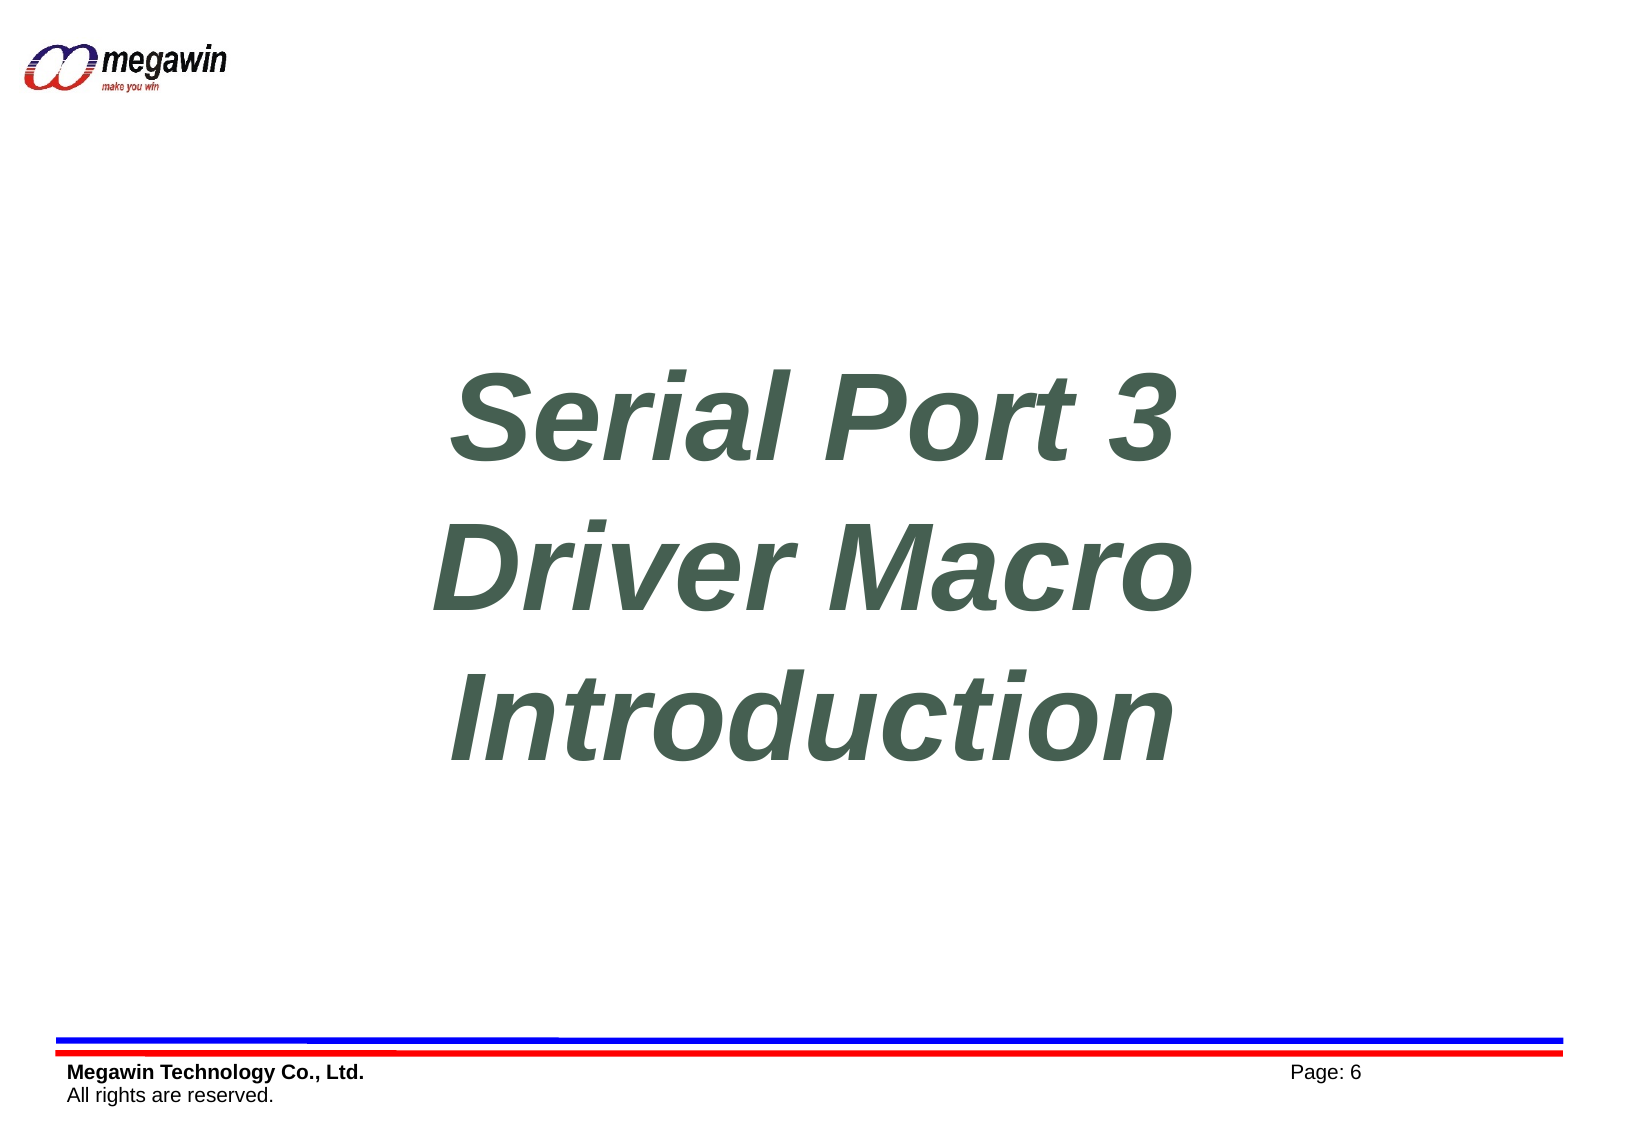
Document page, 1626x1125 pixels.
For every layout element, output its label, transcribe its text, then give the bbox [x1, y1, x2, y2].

picture [19, 37, 231, 97]
title Serial Port 3 Driver Macro Introduction [82, 139, 1546, 981]
